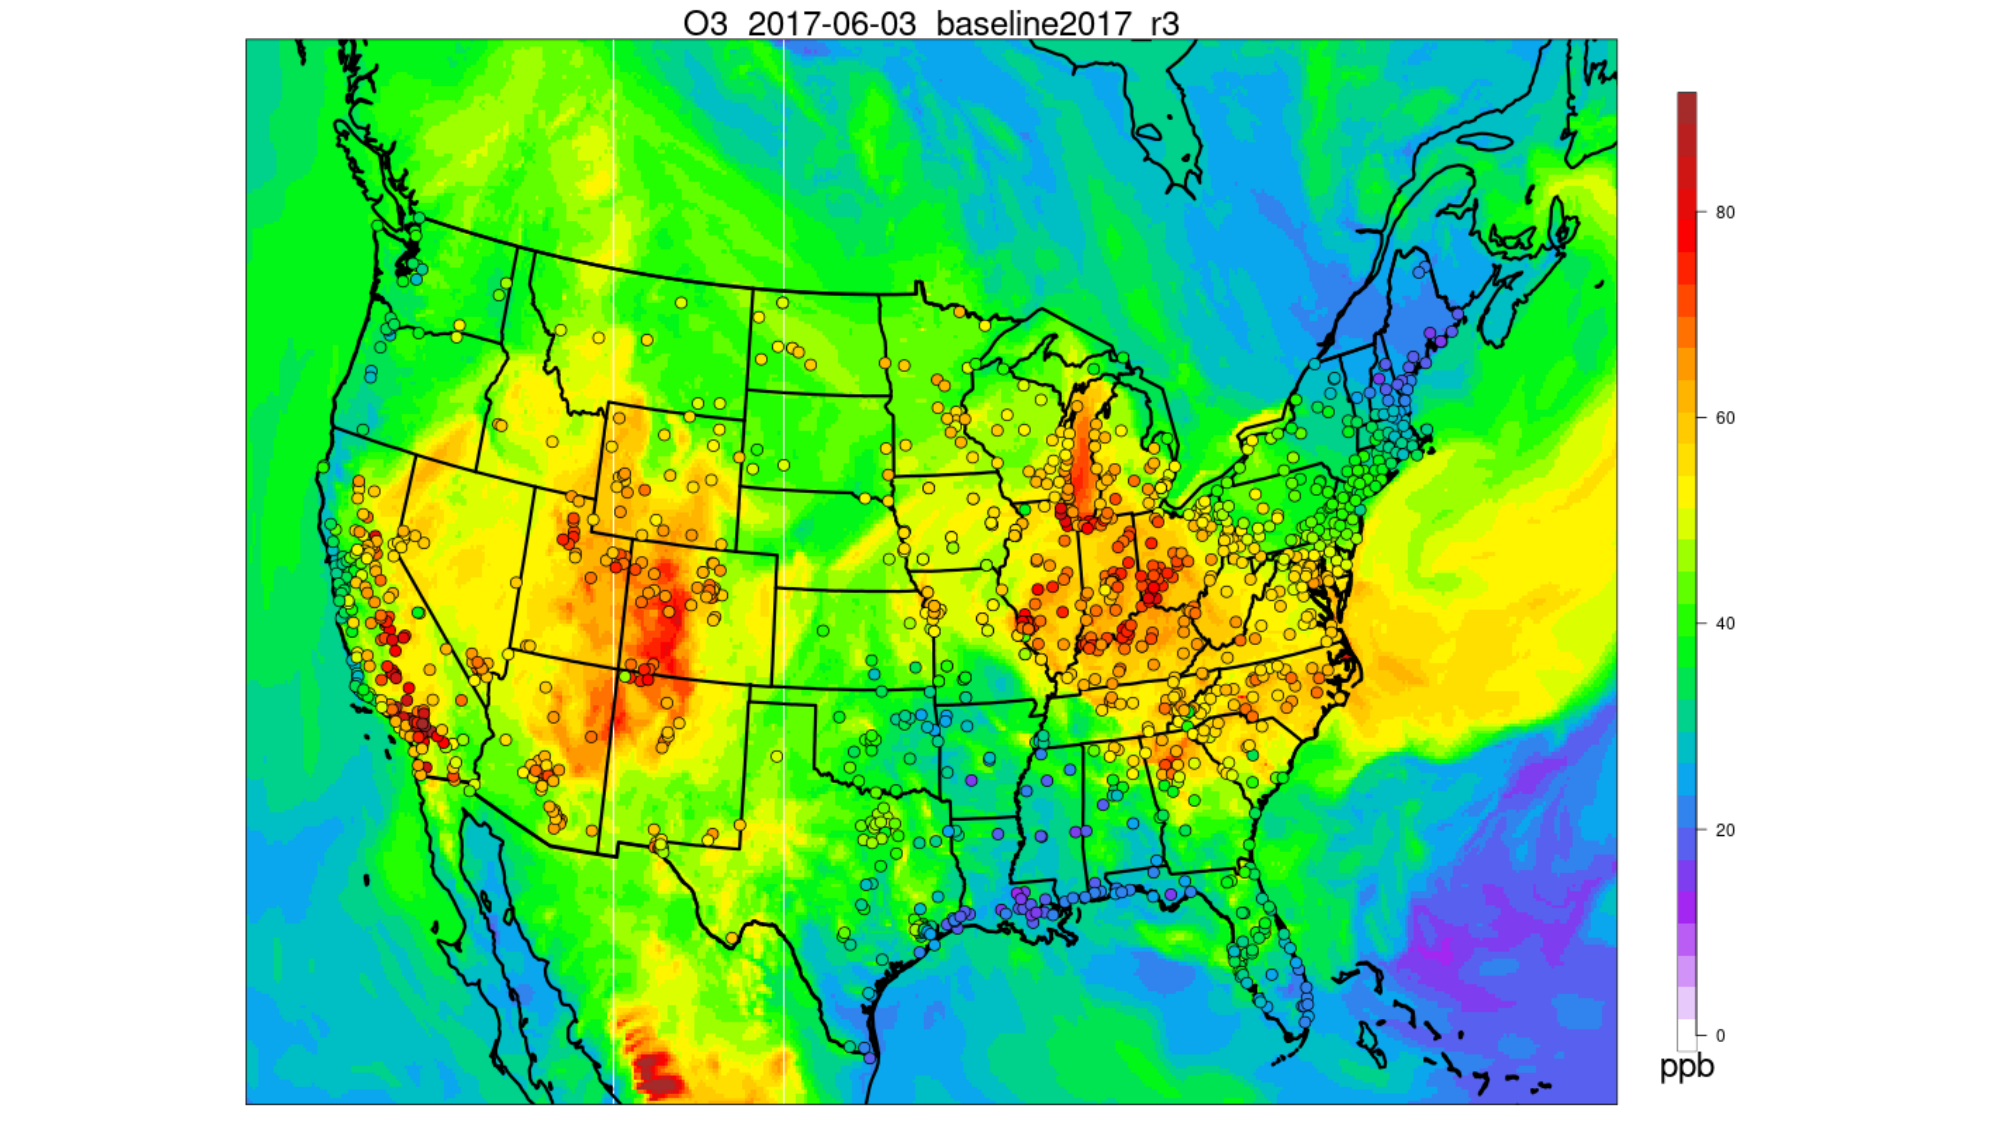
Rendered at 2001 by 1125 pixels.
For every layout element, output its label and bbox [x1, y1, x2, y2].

picture [226, 0, 1774, 1125]
